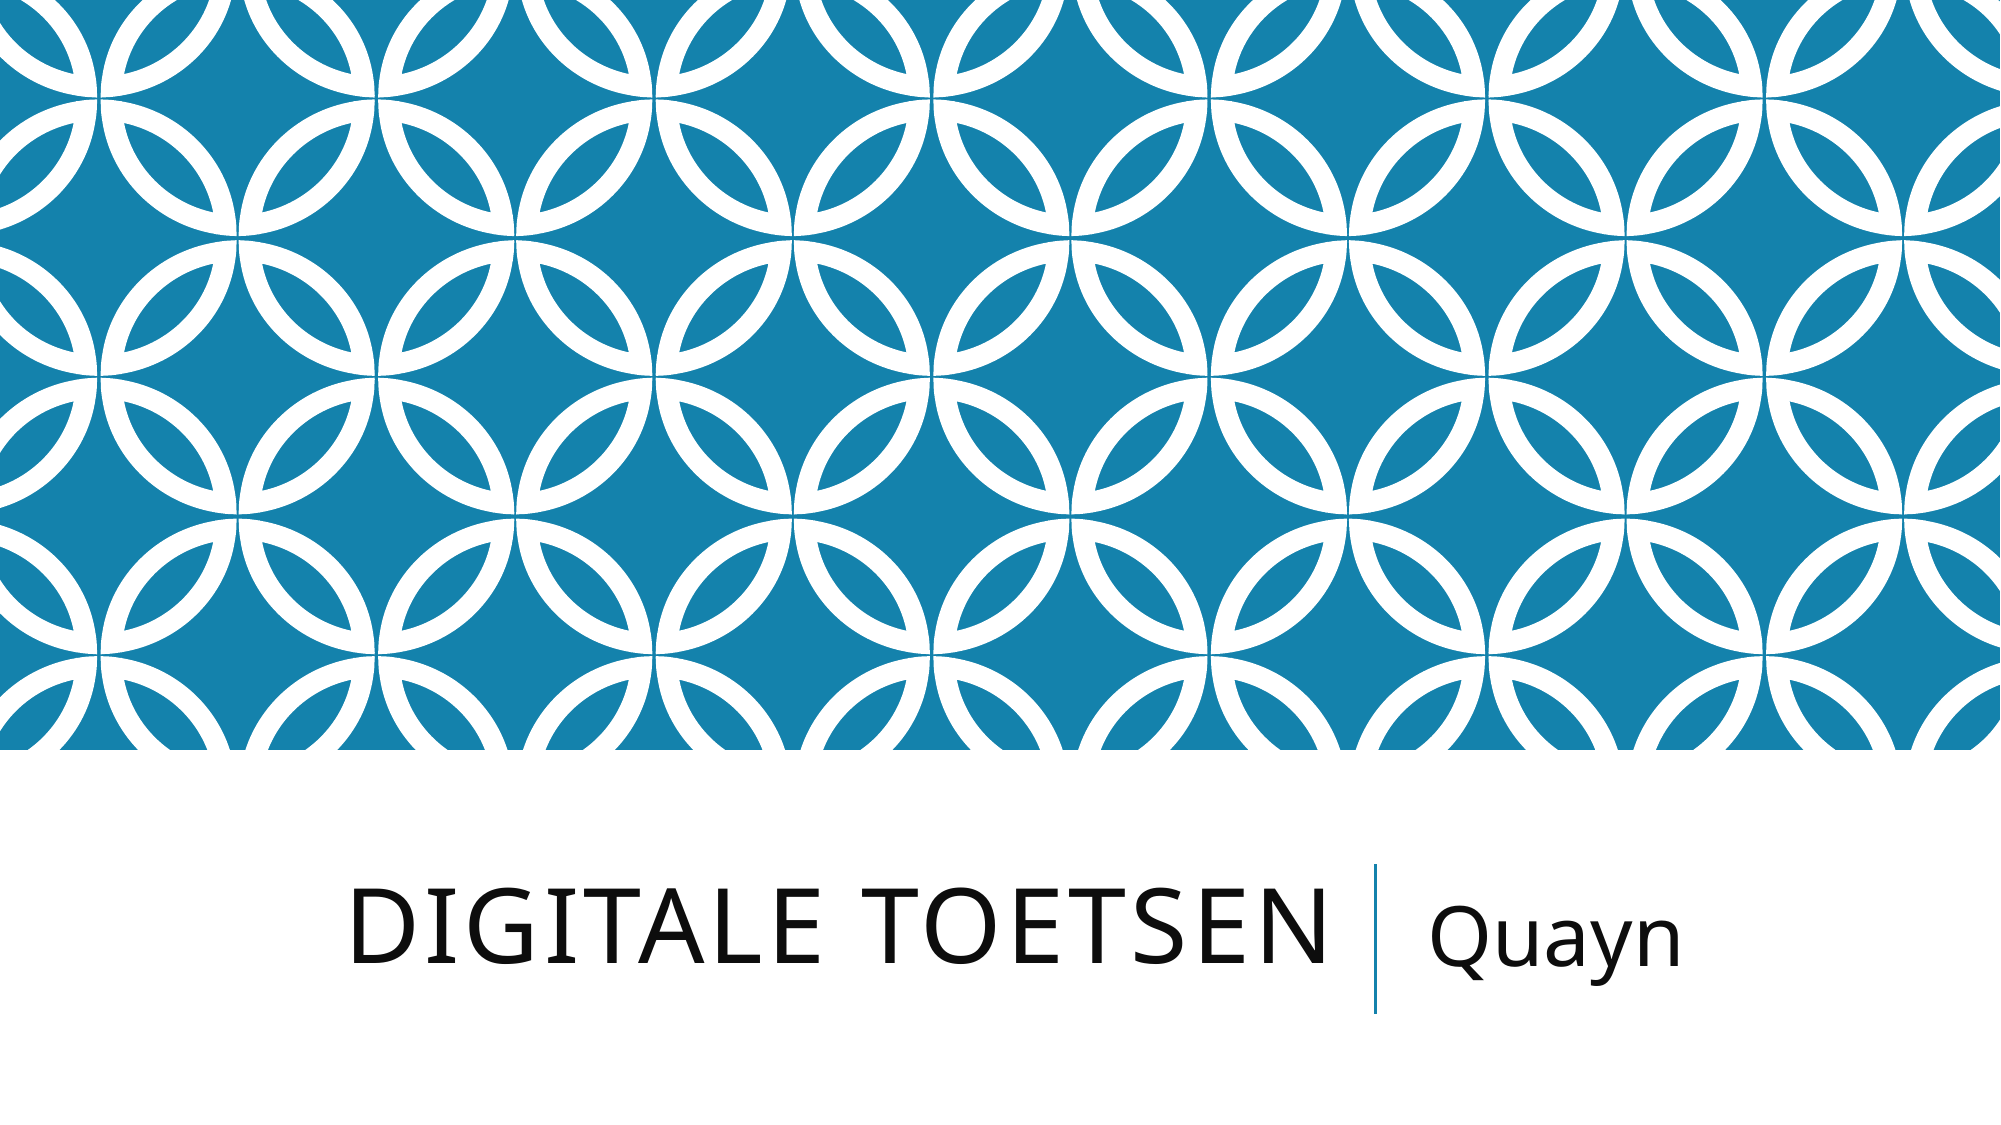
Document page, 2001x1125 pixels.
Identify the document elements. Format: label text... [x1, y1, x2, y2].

title Digitale toetsen [75, 813, 1350, 1054]
subtitle Quayn [1412, 813, 1938, 1054]
